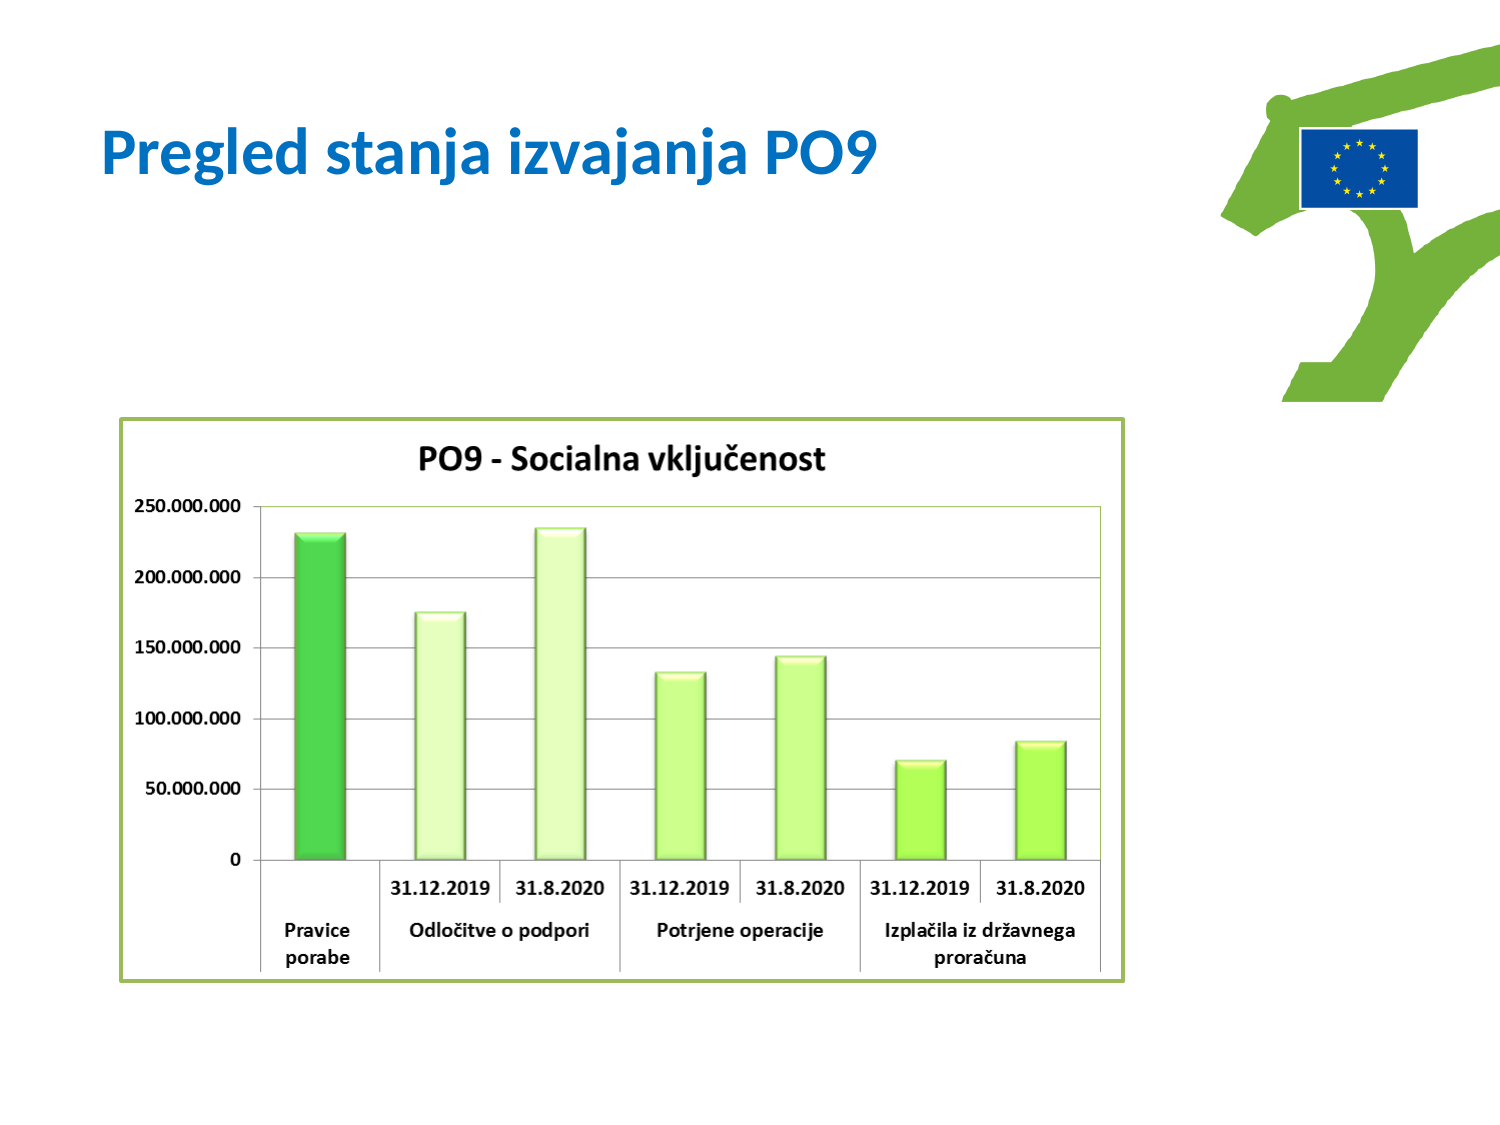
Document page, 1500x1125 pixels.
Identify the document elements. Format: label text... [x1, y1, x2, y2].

text_box Pregled stanja izvajanja PO9 [86, 100, 1170, 195]
picture [1220, 8, 1500, 402]
picture [119, 417, 1125, 983]
